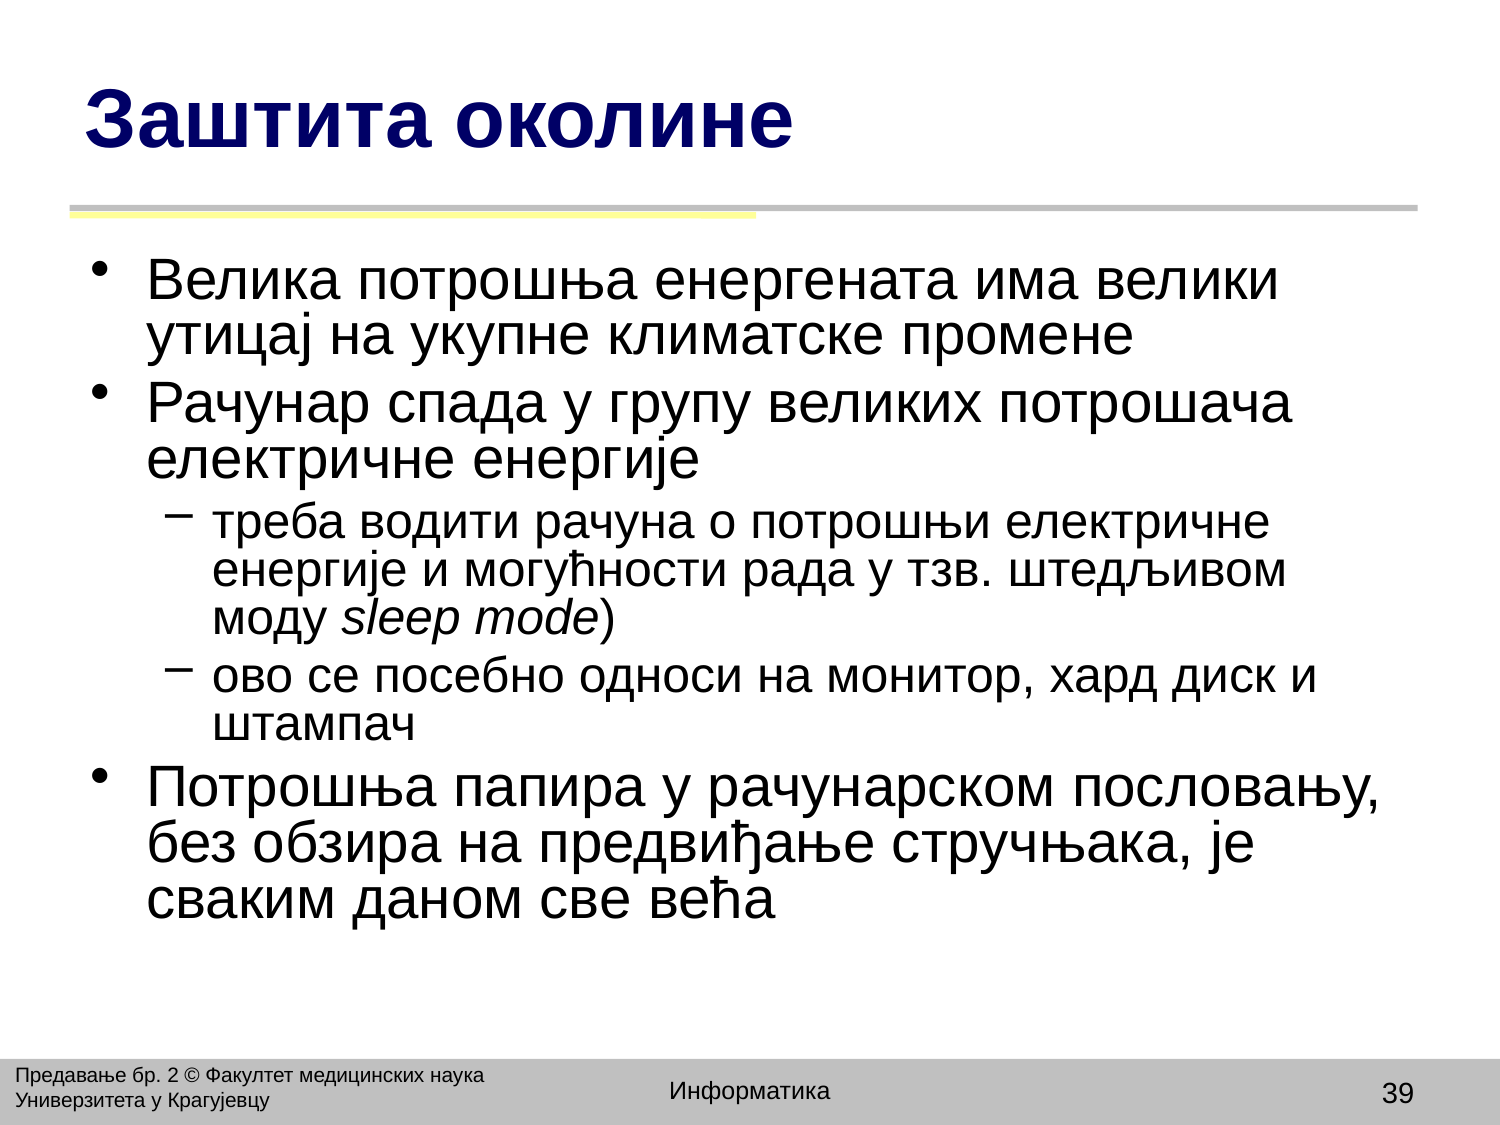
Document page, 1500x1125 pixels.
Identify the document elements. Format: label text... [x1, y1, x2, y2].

slide_number 39 [1079, 1066, 1430, 1125]
title Заштита околине [69, 19, 1426, 208]
slide_number Предавање бр. 2 © Факултет медицинских наука Универзитета у Крагујевцу [0, 1053, 607, 1108]
list Велика потрошња енергената има велики утицај на укупне климатске промене Рачунар спада у групу великих потрошача електричне енергије треба водити рачуна о потрошњи електричне енергије и могућности рада у тзв. штедљивом моду sleep mode) ово се посебно односи на монитор, хард диск и штампач Потрошња папира у рачунарском пословању, без обзира на предвиђање стручњака, је сваким даном све већа [74, 246, 1426, 1023]
footer Информатика [512, 1066, 988, 1125]
